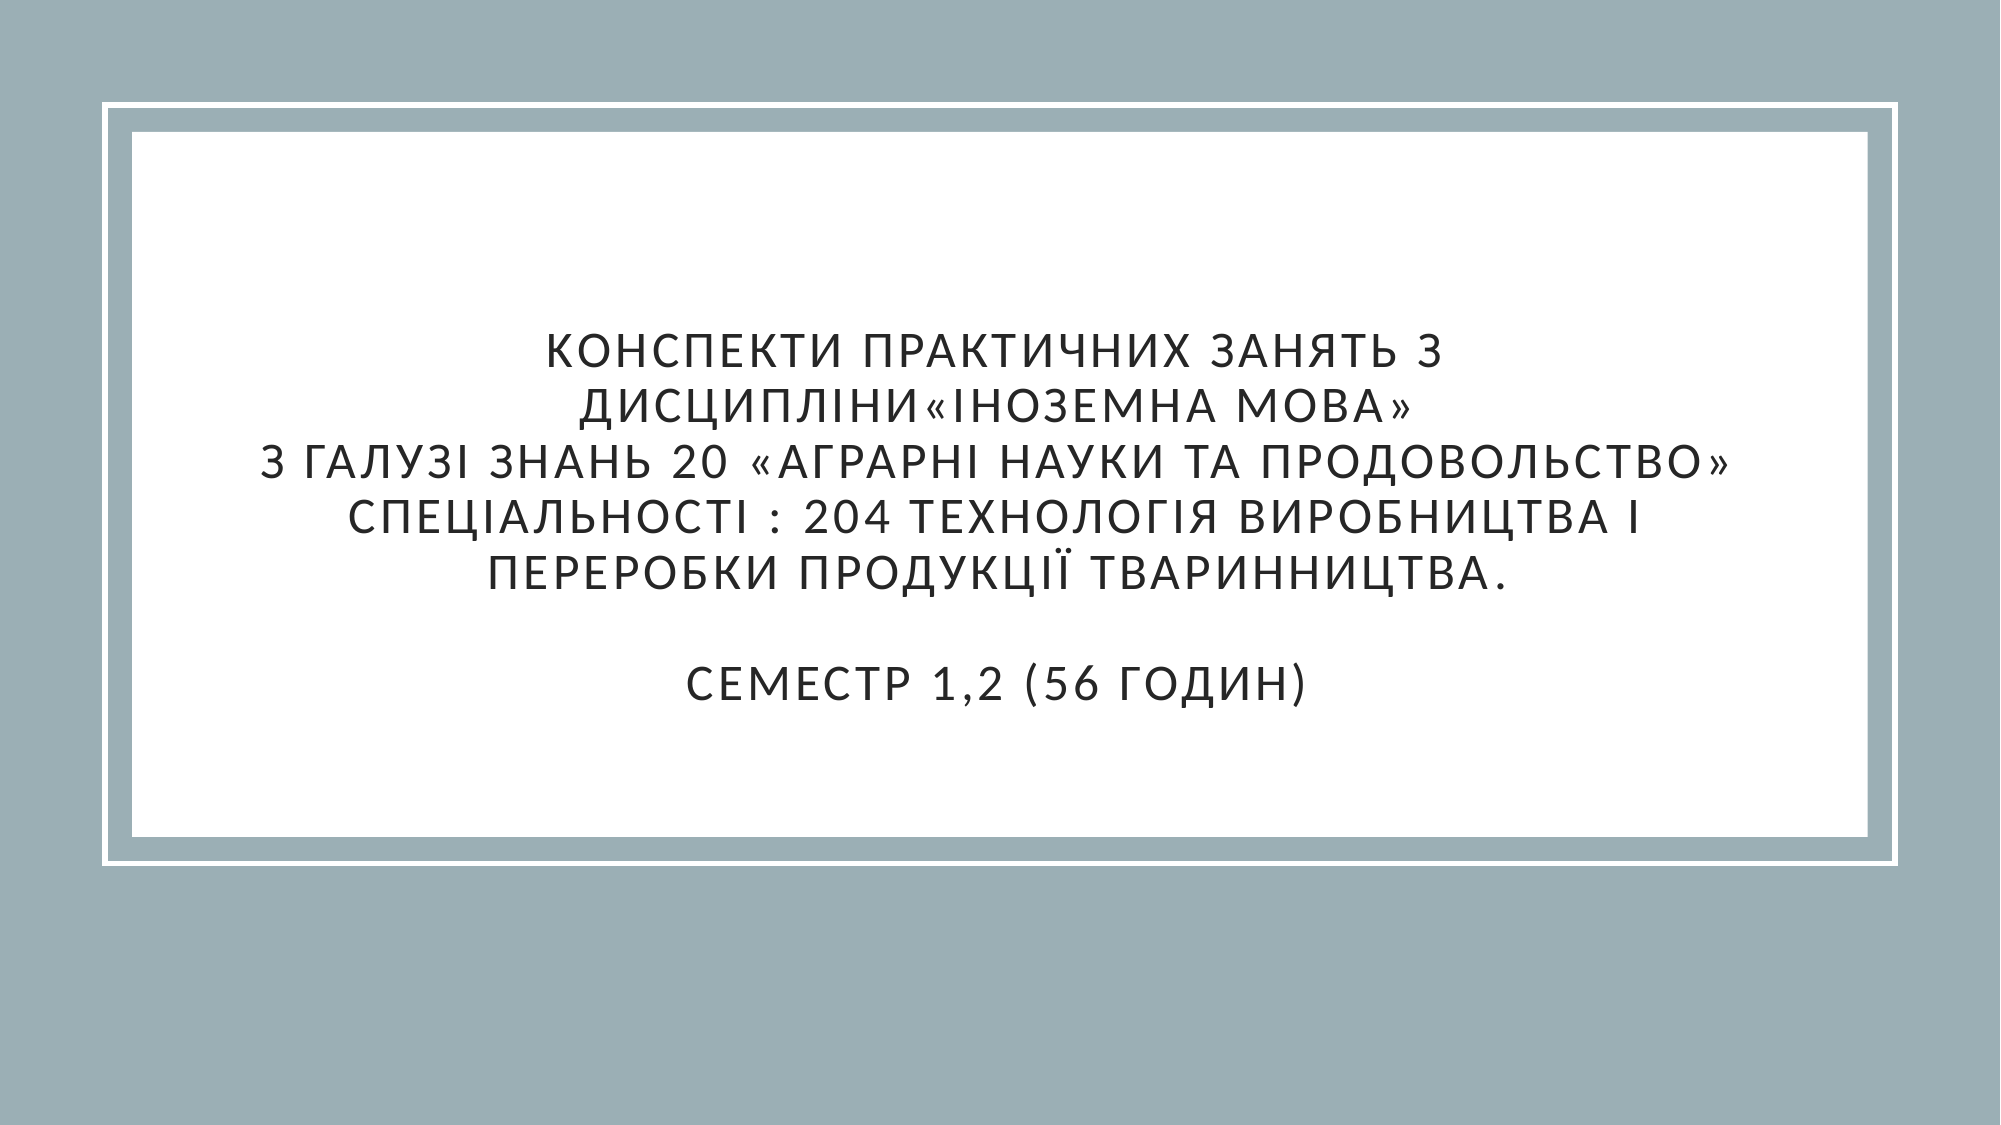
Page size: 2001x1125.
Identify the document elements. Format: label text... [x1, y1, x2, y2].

title kонспекти практичних занять з дисципліни«Іноземна мова» з галузі знань 20 «Аграрні науки та продовольство» спеціальності : 204 Технологія виробництва і переробки продукції тваринництва. Семестр 1,2 (56 годин) [204, 208, 1791, 762]
text_box [104, 104, 1896, 865]
text_box [131, 131, 1869, 838]
